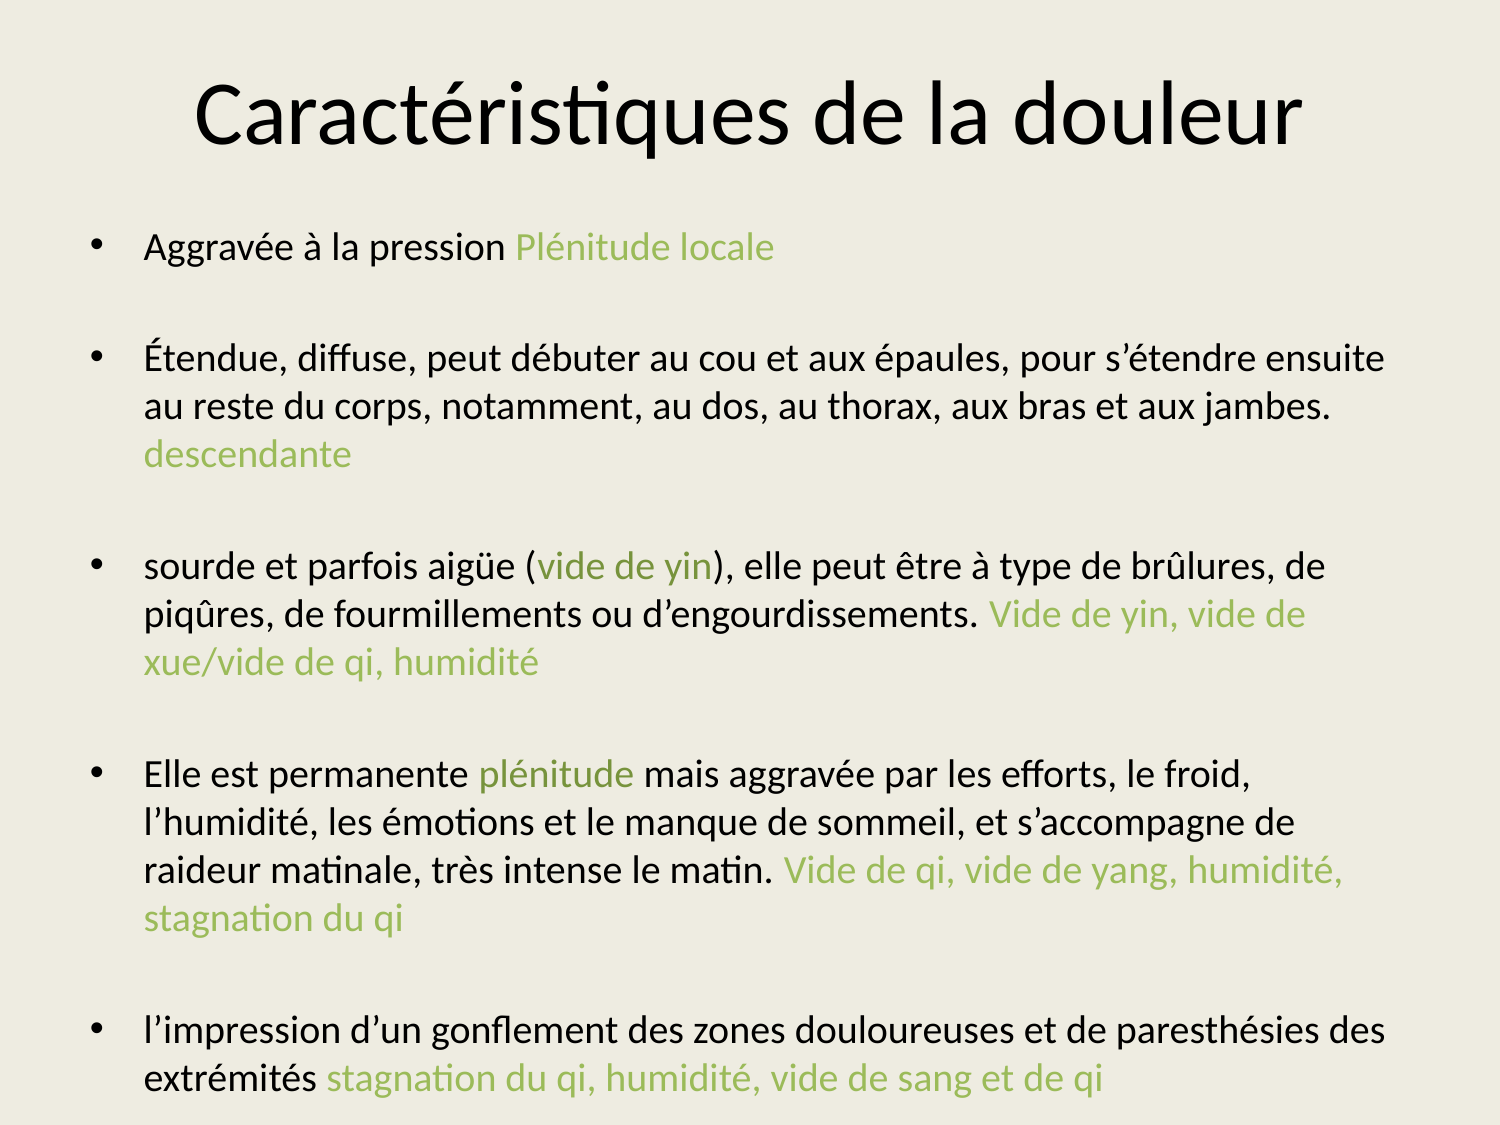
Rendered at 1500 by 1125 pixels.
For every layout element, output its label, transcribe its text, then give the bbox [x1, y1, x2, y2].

list Aggravée à la pression Plénitude locale Étendue, diffuse, peut débuter au cou et aux épaules, pour s’étendre ensuite au reste du corps, notamment, au dos, au thorax, aux bras et aux jambes. descendante sourde et parfois aigüe (vide de yin), elle peut être à type de brûlures, de piqûres, de fourmillements ou d’engourdissements. Vide de yin, vide de xue/vide de qi, humidité Elle est permanente plénitude mais aggravée par les efforts, le froid, l’humidité, les émotions et le manque de sommeil, et s’accompagne de raideur matinale, très intense le matin. Vide de qi, vide de yang, humidité, stagnation du qi l’impression d’un gonflement des zones douloureuses et de paresthésies des extrémités stagnation du qi, humidité, vide de sang et de qi [75, 212, 1425, 1125]
title Caractéristiques de la douleur [75, 45, 1425, 212]
